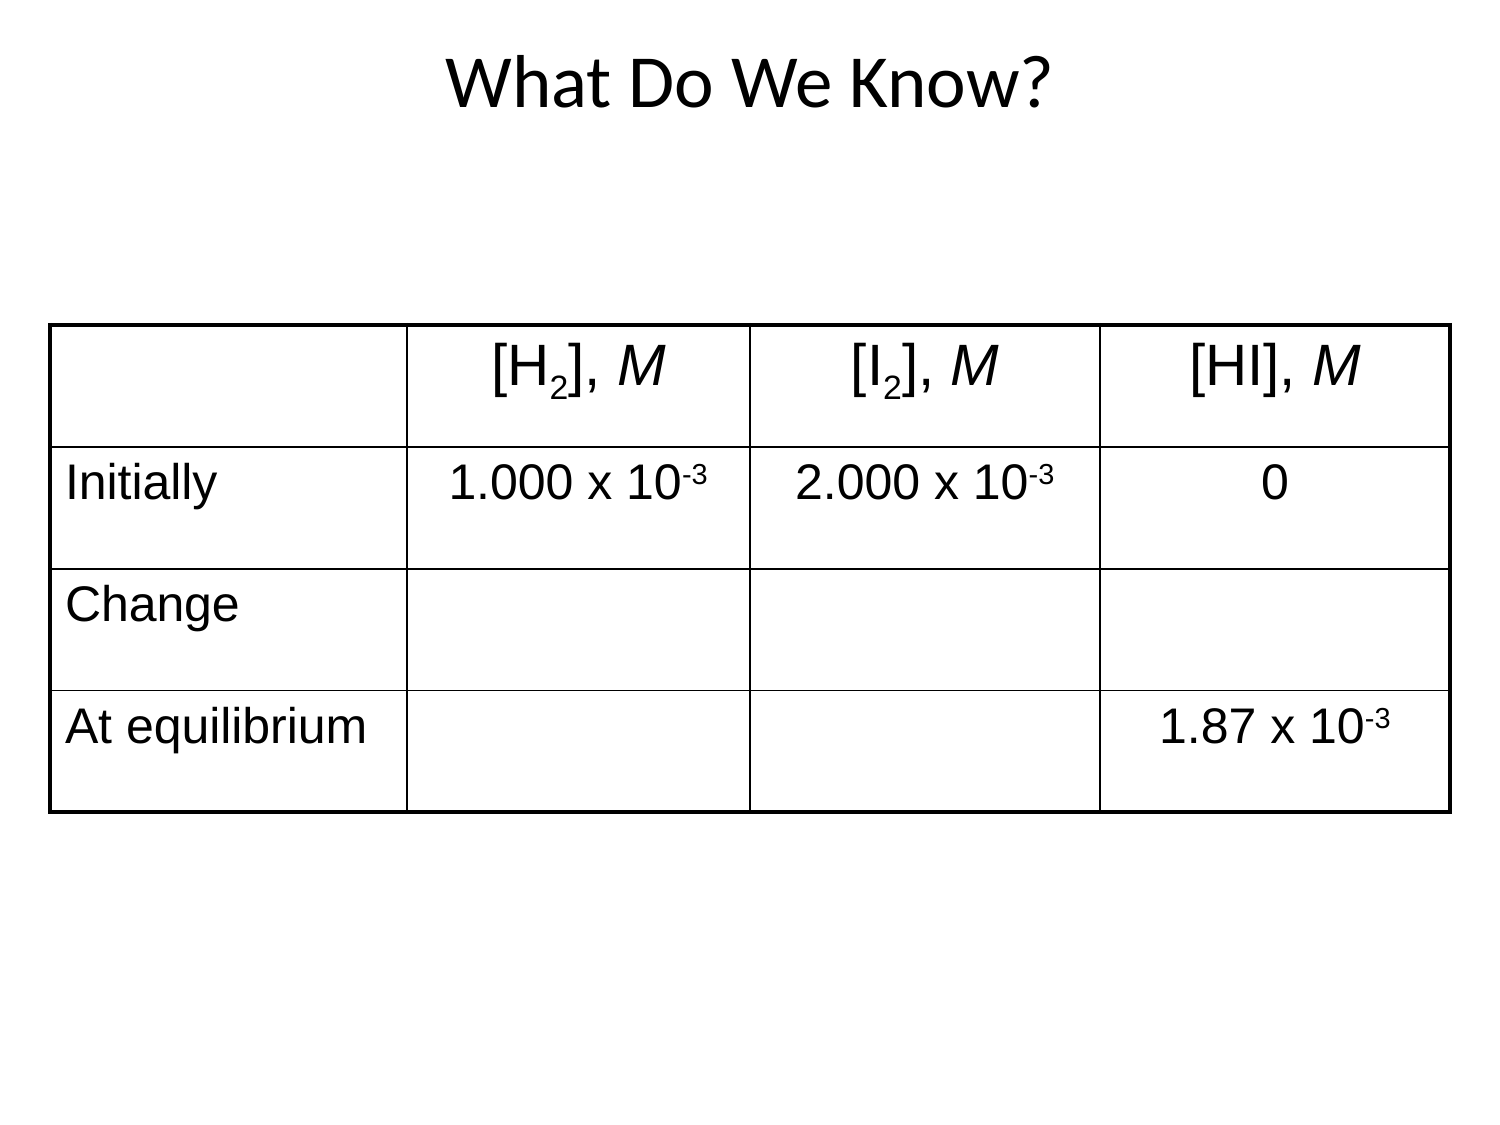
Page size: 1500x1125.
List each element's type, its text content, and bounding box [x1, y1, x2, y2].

table_cell 1.87 x 10-3 [1101, 691, 1448, 810]
table_header [H2], M [408, 327, 749, 446]
text_box What Do We Know? [0, 24, 1500, 213]
table_cell [408, 570, 749, 690]
table_cell [1101, 570, 1448, 690]
table_cell [408, 691, 749, 810]
table_cell At equilibrium [52, 691, 406, 810]
table_header [I2], M [751, 327, 1099, 446]
table_cell [751, 691, 1099, 810]
table_header [52, 327, 406, 446]
table_header [HI], M [1101, 327, 1448, 446]
table_cell [751, 570, 1099, 690]
table_cell Initially [52, 448, 406, 568]
table_cell 0 [1101, 448, 1448, 568]
table_cell 1.000 x 10-3 [408, 448, 749, 568]
table_cell Change [52, 570, 406, 690]
table_cell 2.000 x 10-3 [751, 448, 1099, 568]
